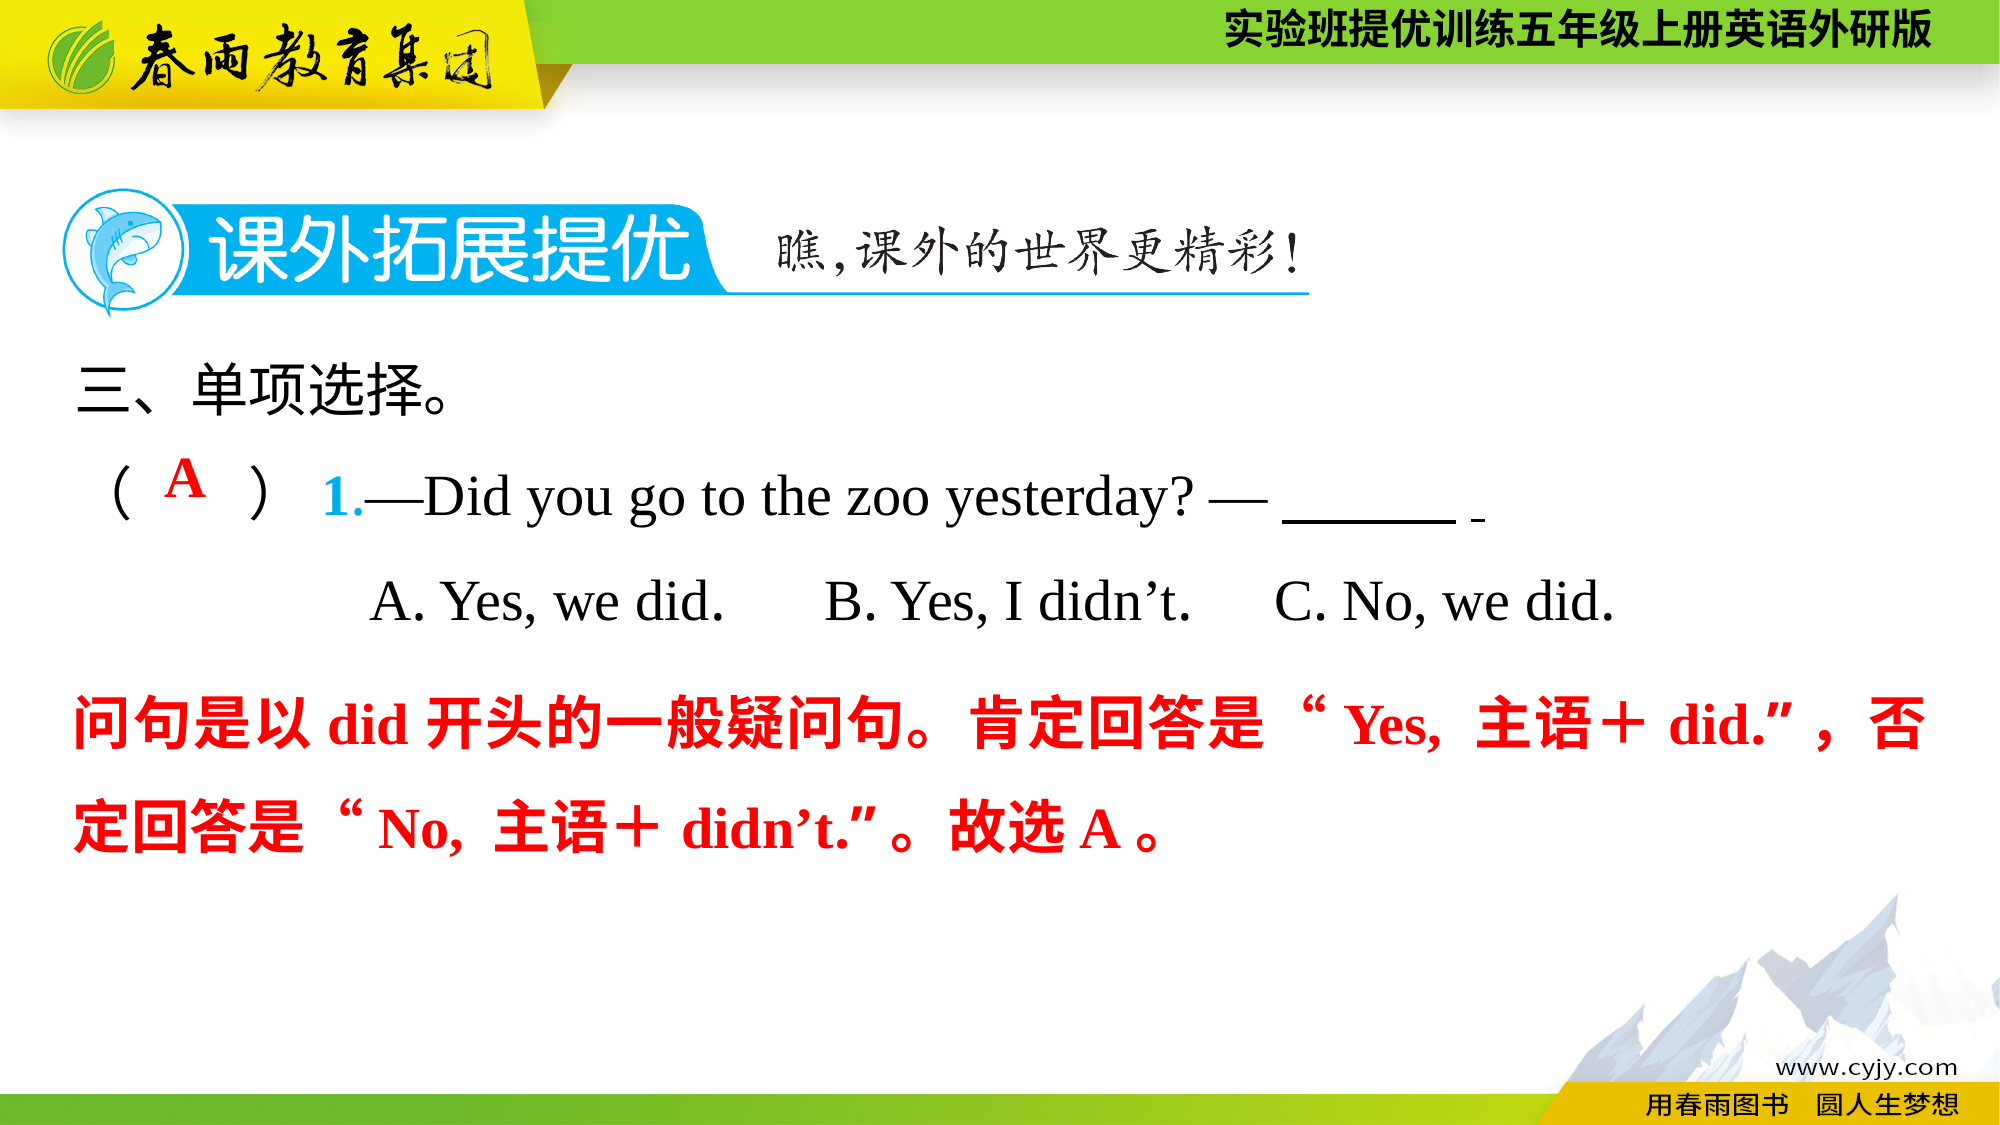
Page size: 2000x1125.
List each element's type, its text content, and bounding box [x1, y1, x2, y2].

text_box 问句是以did开头的一般疑问句。肯定回答是“Yes, 主语＋did.”，否定回答是“No, 主语＋didn’t.”。故选A。 [57, 643, 1943, 869]
text_box A [149, 431, 222, 516]
list 三、单项选择。 （ ）1.—Did you go to the zoo yesterday? — . A. Yes, we did. B. Yes, I didn’t. C. No, we did. [59, 310, 1944, 644]
picture [0, 0, 2000, 1125]
